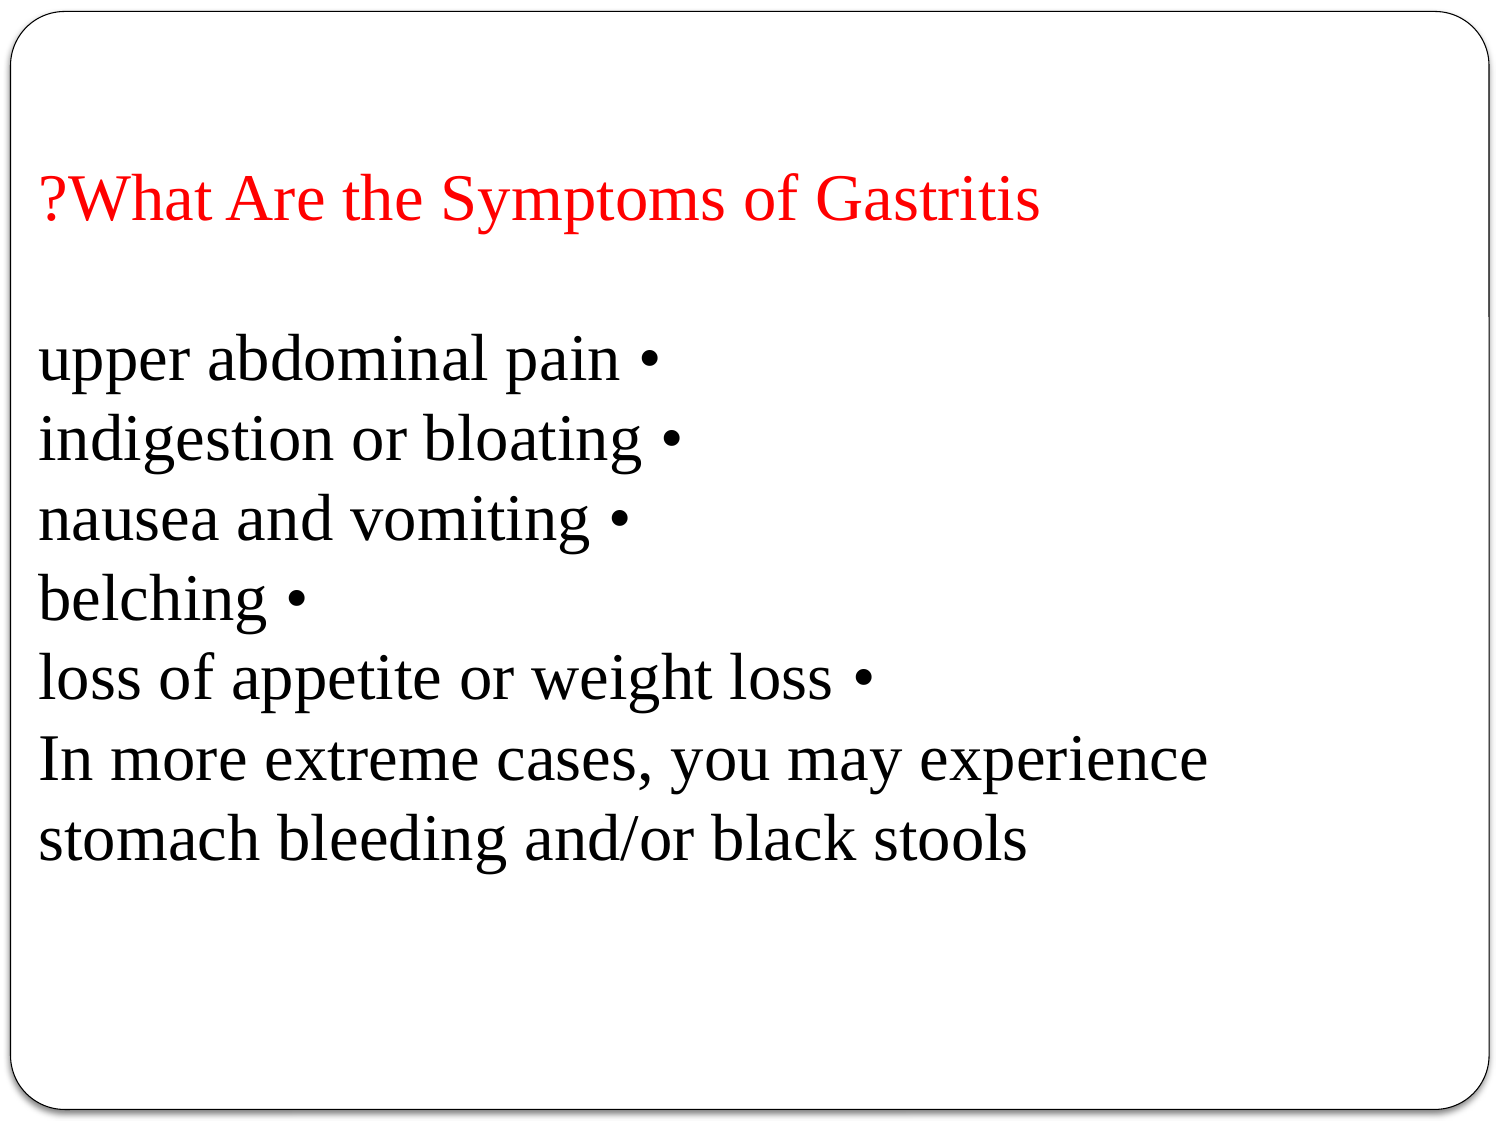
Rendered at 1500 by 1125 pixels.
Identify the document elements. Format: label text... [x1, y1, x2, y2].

text_box What Are the Symptoms of Gastritis? • upper abdominal pain • indigestion or bloating • nausea and vomiting • belching • loss of appetite or weight loss In more extreme cases, you may experience stomach bleeding and/or black stools [23, 66, 1453, 881]
